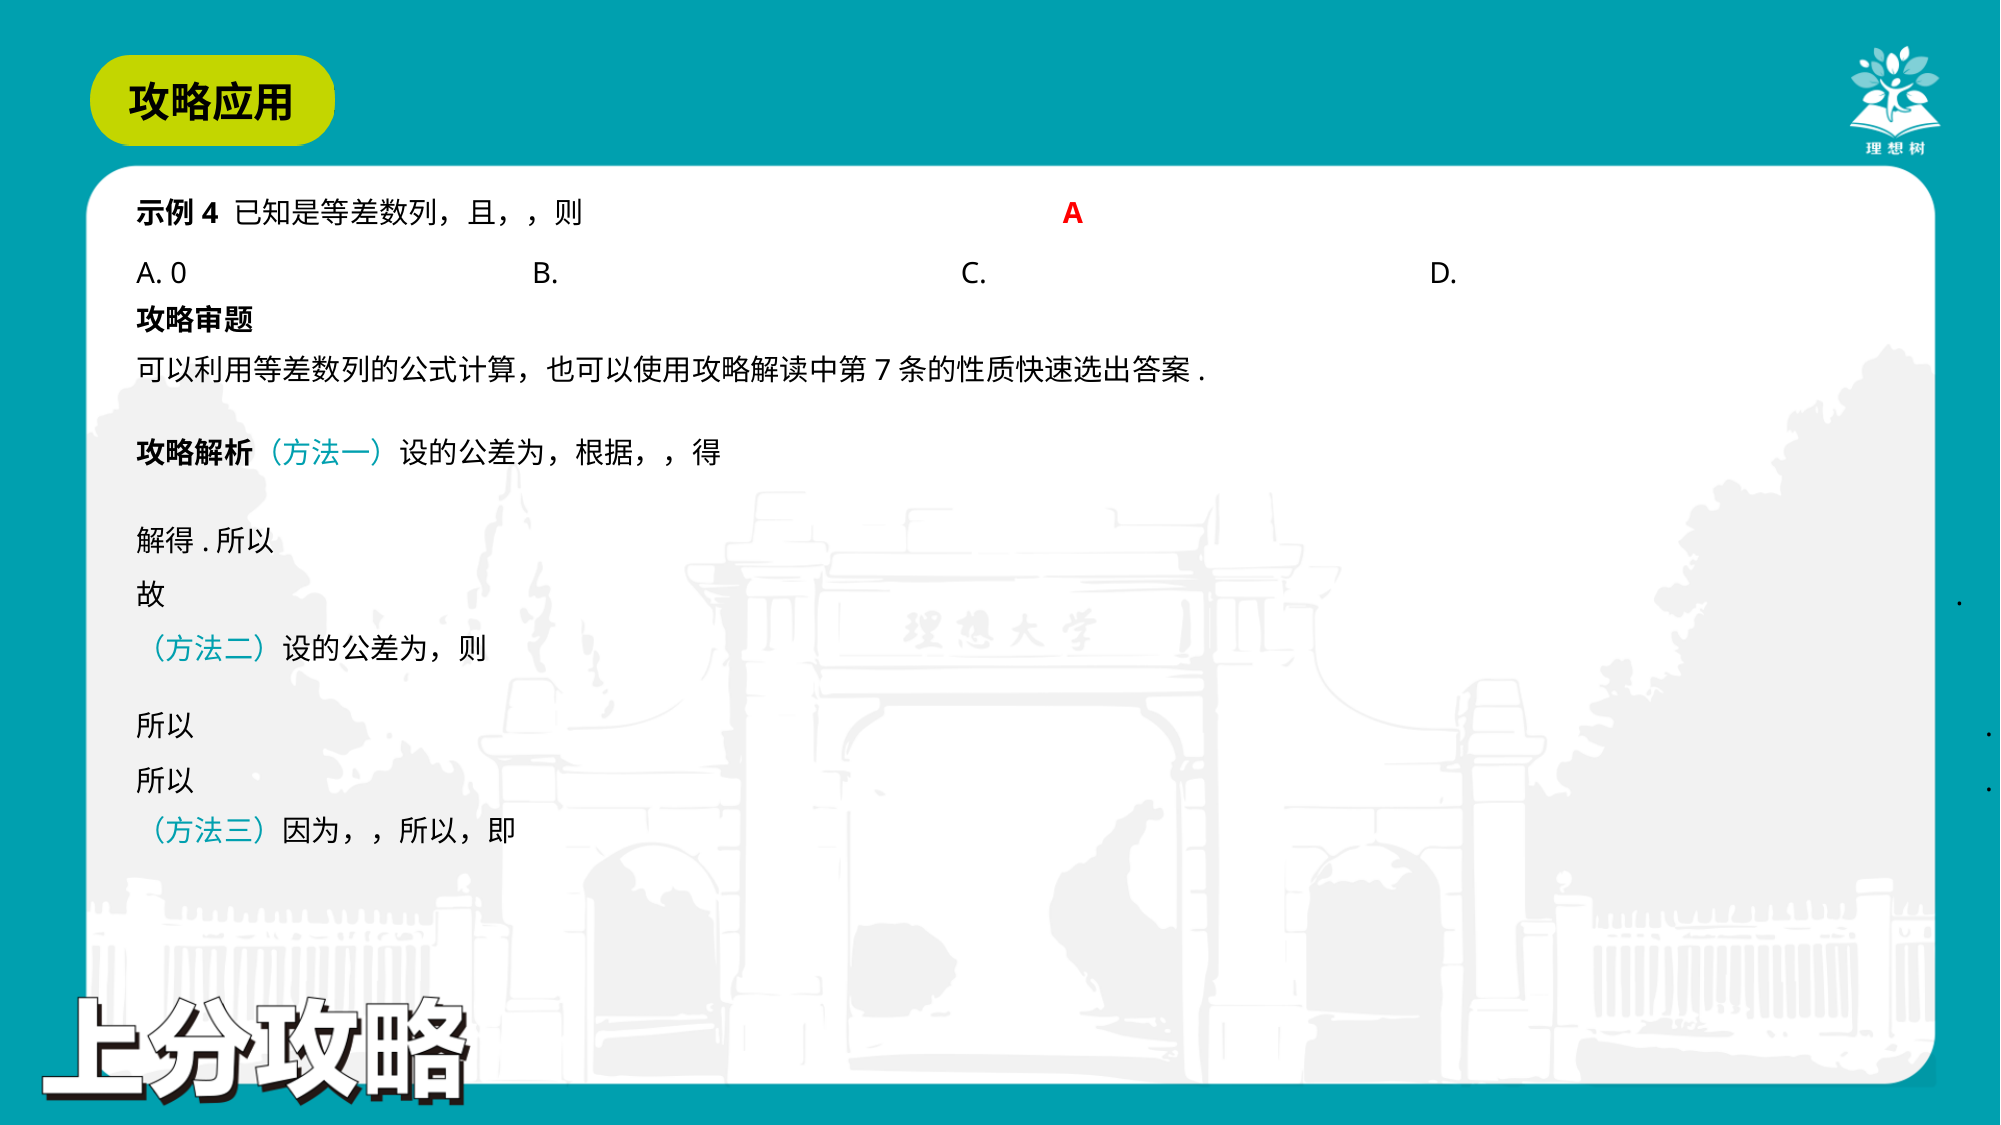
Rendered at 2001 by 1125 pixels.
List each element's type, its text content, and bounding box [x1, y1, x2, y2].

picture [0, 0, 2000, 1125]
text_box A [1055, 176, 1091, 223]
text_box 攻略审题 可以利用等差数列的公式计算，也可以使用攻略解读中第7条的性质快速选出答案. [136, 282, 1865, 382]
